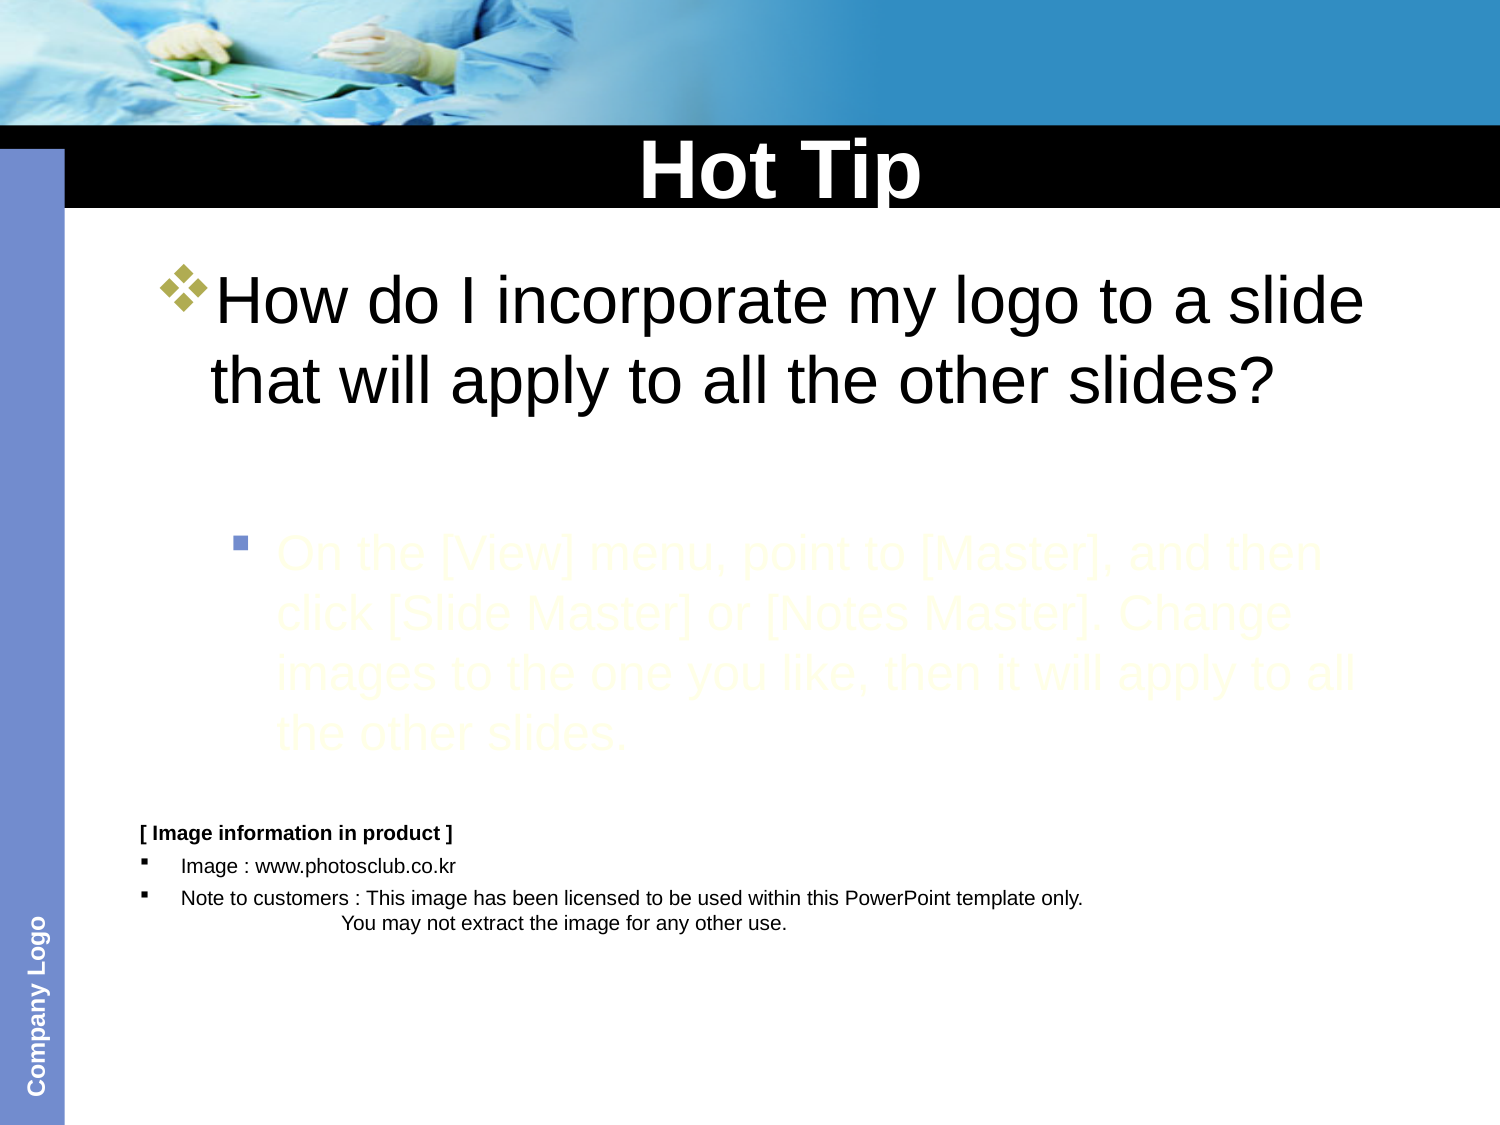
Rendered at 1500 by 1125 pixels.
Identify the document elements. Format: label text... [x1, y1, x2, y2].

title Hot Tip [62, 124, 1500, 206]
list How do I incorporate my logo to a slide that will apply to all the other slides? On the [View] menu, point to [Master], and then click [Slide Master] or [Notes Master]. Change images to the one you like, then it will apply to all the other slides. [139, 248, 1423, 759]
text_box [ Image information in product ] Image : www.photosclub.co.kr Note to customers : This image has been licensed to be used within this PowerPoint template only. You may not extract the image for any other use. [124, 812, 1163, 942]
picture [0, 0, 1500, 125]
